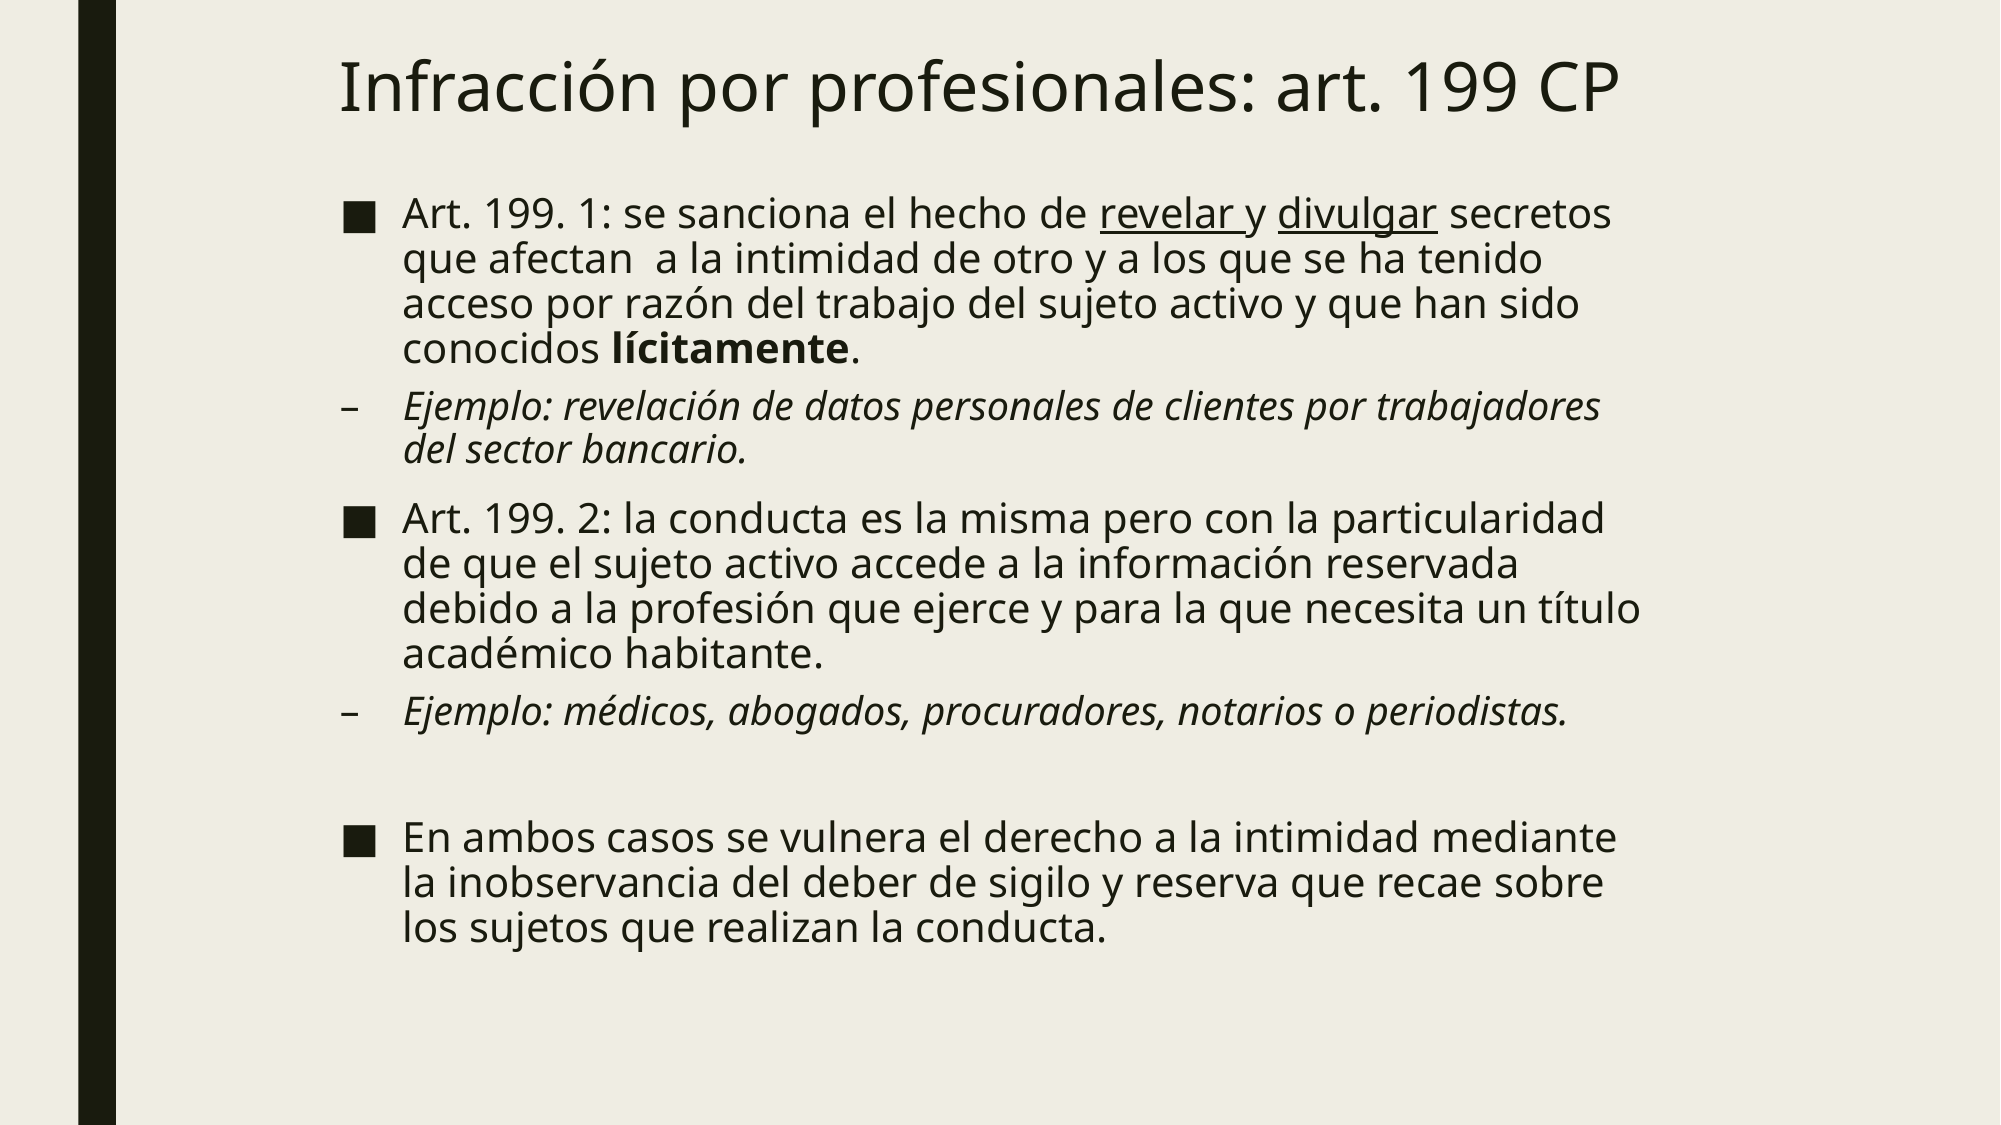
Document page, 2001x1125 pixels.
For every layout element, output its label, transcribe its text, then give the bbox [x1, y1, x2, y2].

list Art. 199. 1: se sanciona el hecho de revelar y divulgar secretos que afectan a la intimidad de otro y a los que se ha tenido acceso por razón del trabajo del sujeto activo y que han sido conocidos lícitamente. Ejemplo: revelación de datos personales de clientes por trabajadores del sector bancario. Art. 199. 2: la conducta es la misma pero con la particularidad de que el sujeto activo accede a la información reservada debido a la profesión que ejerce y para la que necesita un título académico habitante. Ejemplo: médicos, abogados, procuradores, notarios o periodistas. En ambos casos se vulnera el derecho a la intimidad mediante la inobservancia del deber de sigilo y reserva que recae sobre los sujetos que realizan la conducta. [324, 184, 1675, 1006]
title Infracción por profesionales: art. 199 CP [324, 45, 1675, 149]
